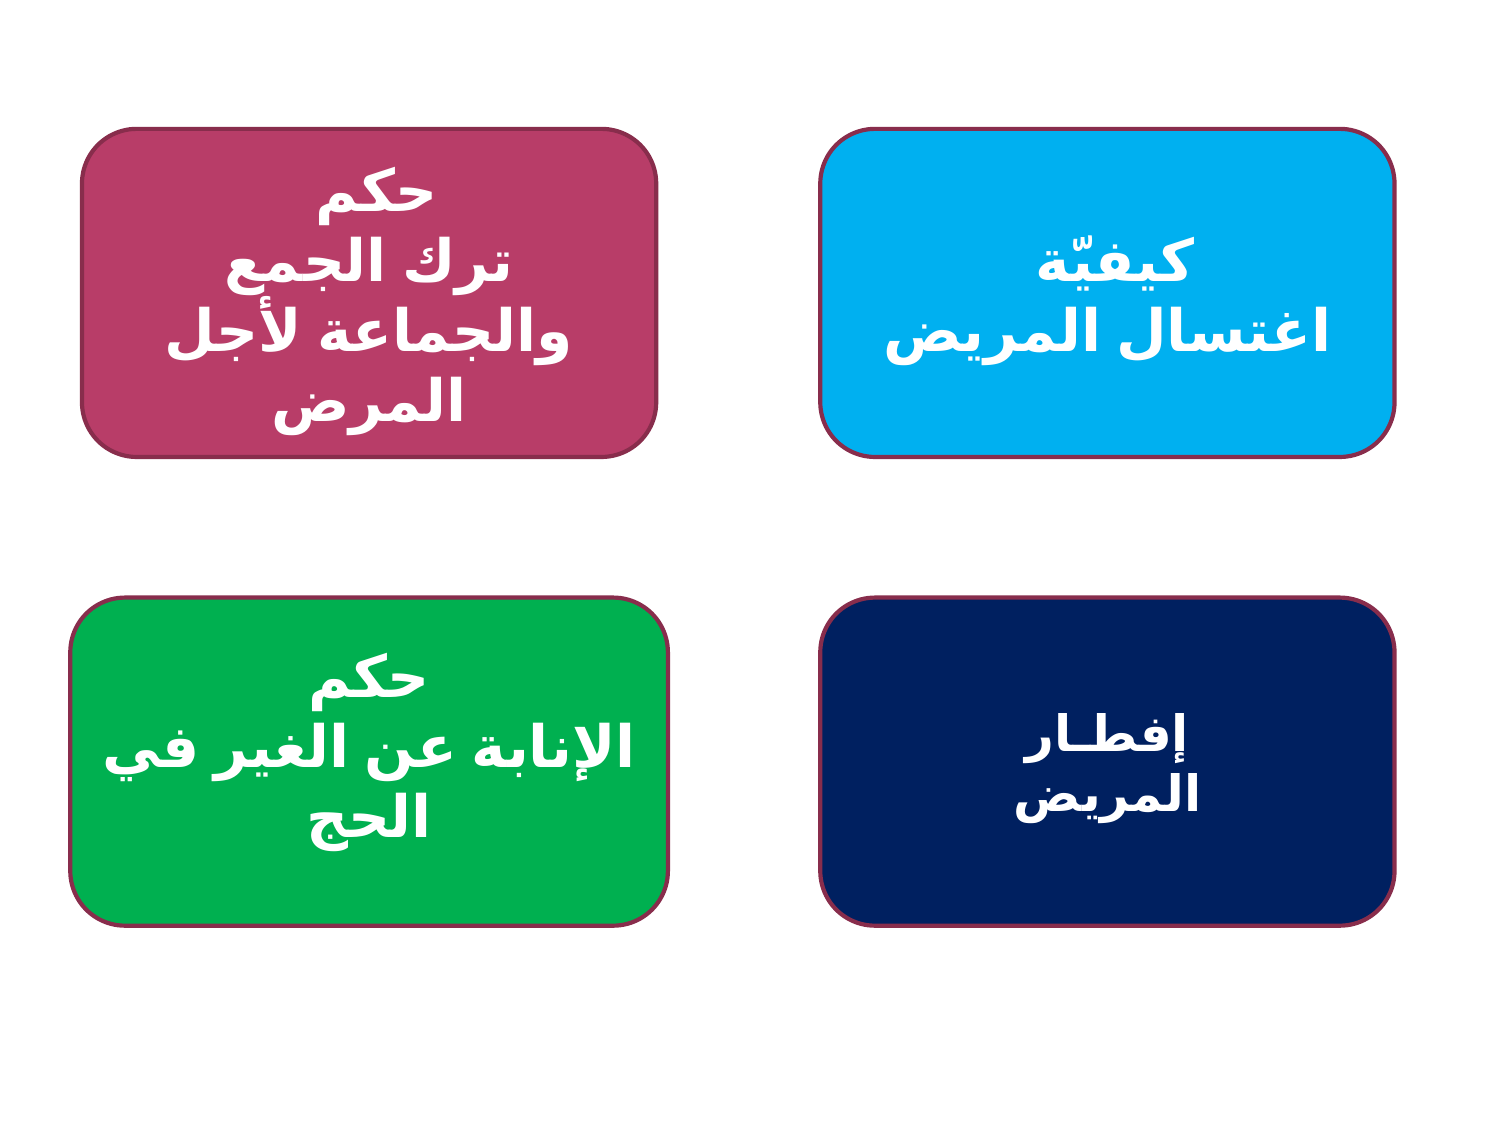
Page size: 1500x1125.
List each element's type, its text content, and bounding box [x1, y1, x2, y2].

text_box كيفيّة اغتسال المريض [818, 126, 1397, 460]
text_box حكم ترك الجمع والجماعة لأجل المرض [79, 126, 659, 460]
text_box إفطـار المريض [818, 595, 1397, 928]
text_box حكم الإنابة عن الغير في الحج [68, 595, 671, 928]
